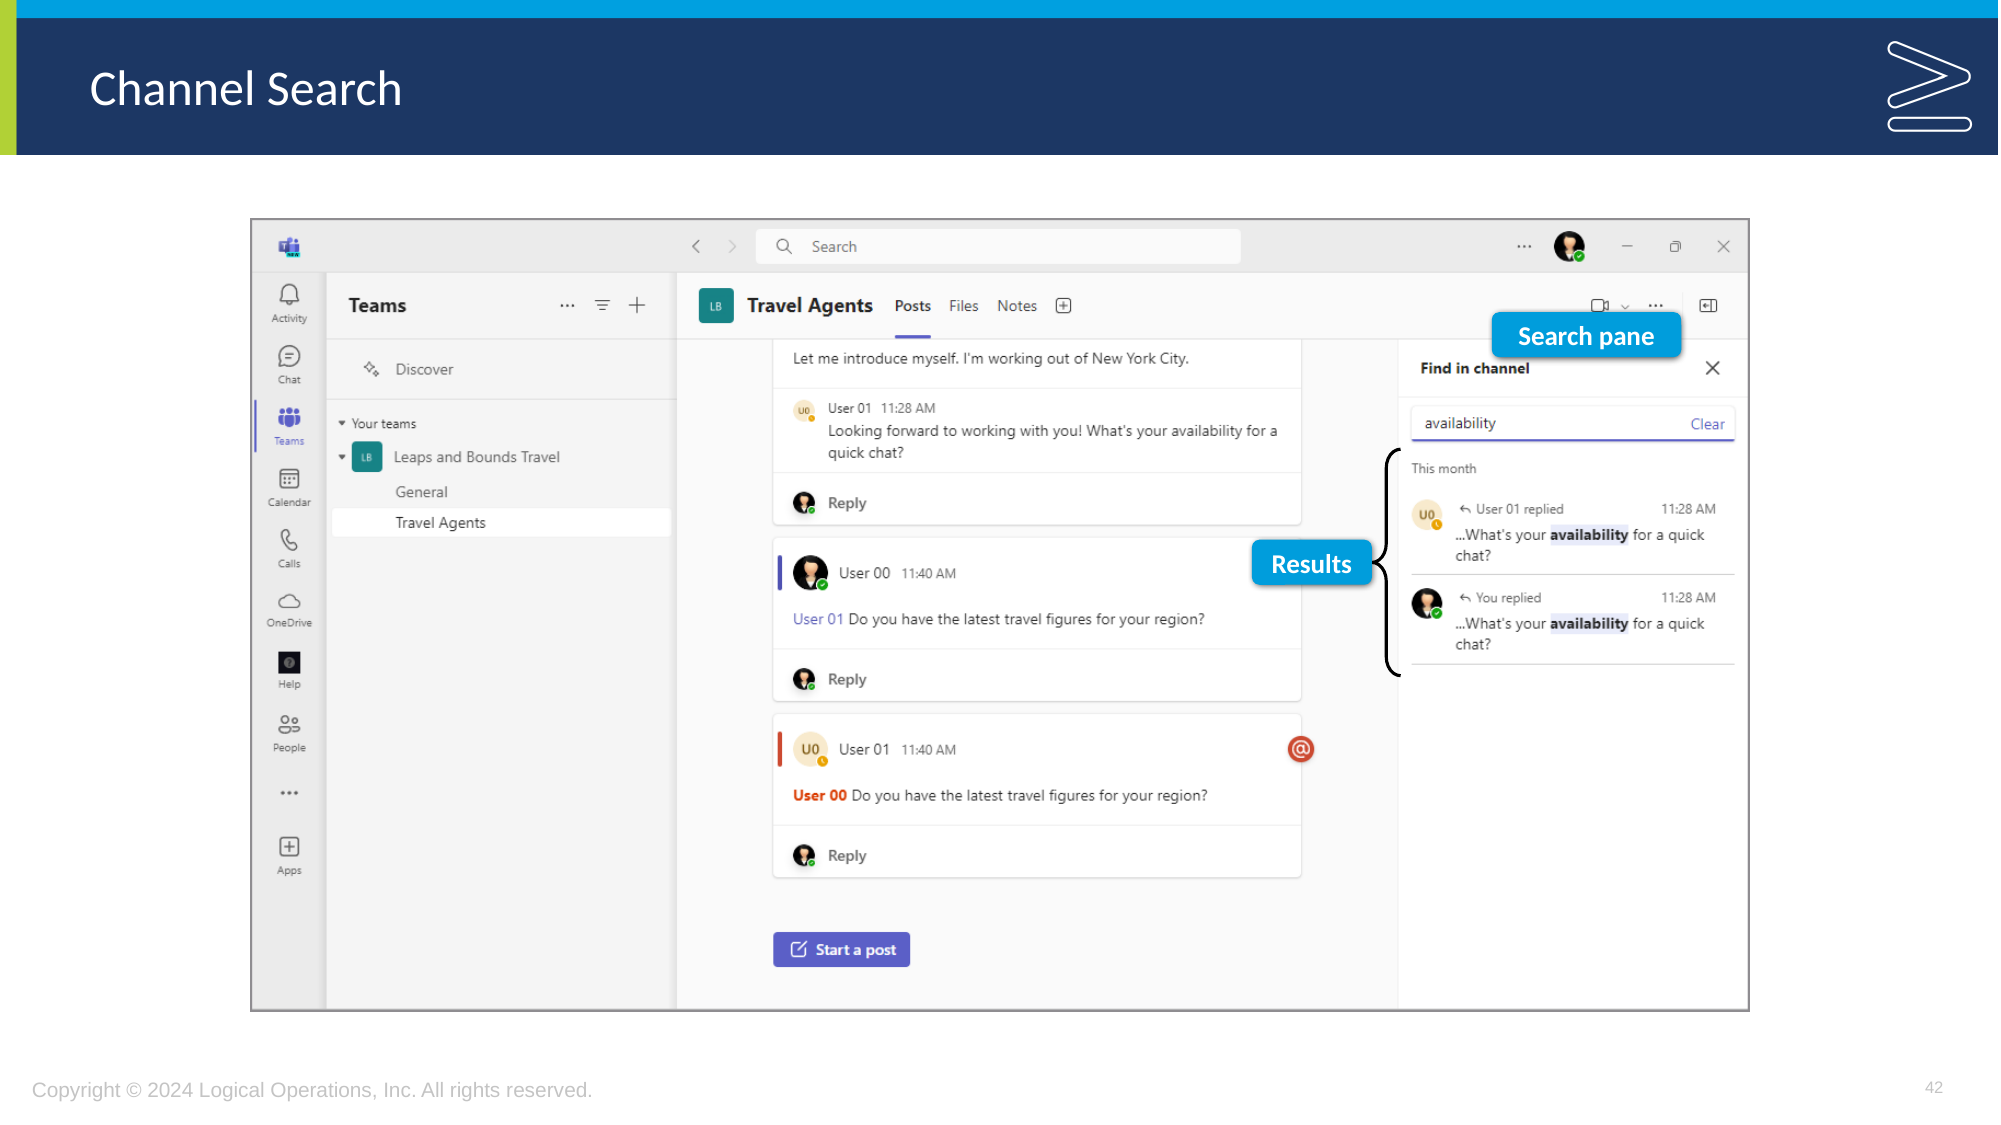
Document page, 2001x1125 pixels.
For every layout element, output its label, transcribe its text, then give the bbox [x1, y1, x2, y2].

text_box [250, 218, 1750, 1013]
picture [1850, 19, 1998, 155]
title Channel Search [74, 16, 1850, 155]
picture [0, 0, 74, 155]
slide_number 42 [1491, 1057, 1959, 1118]
